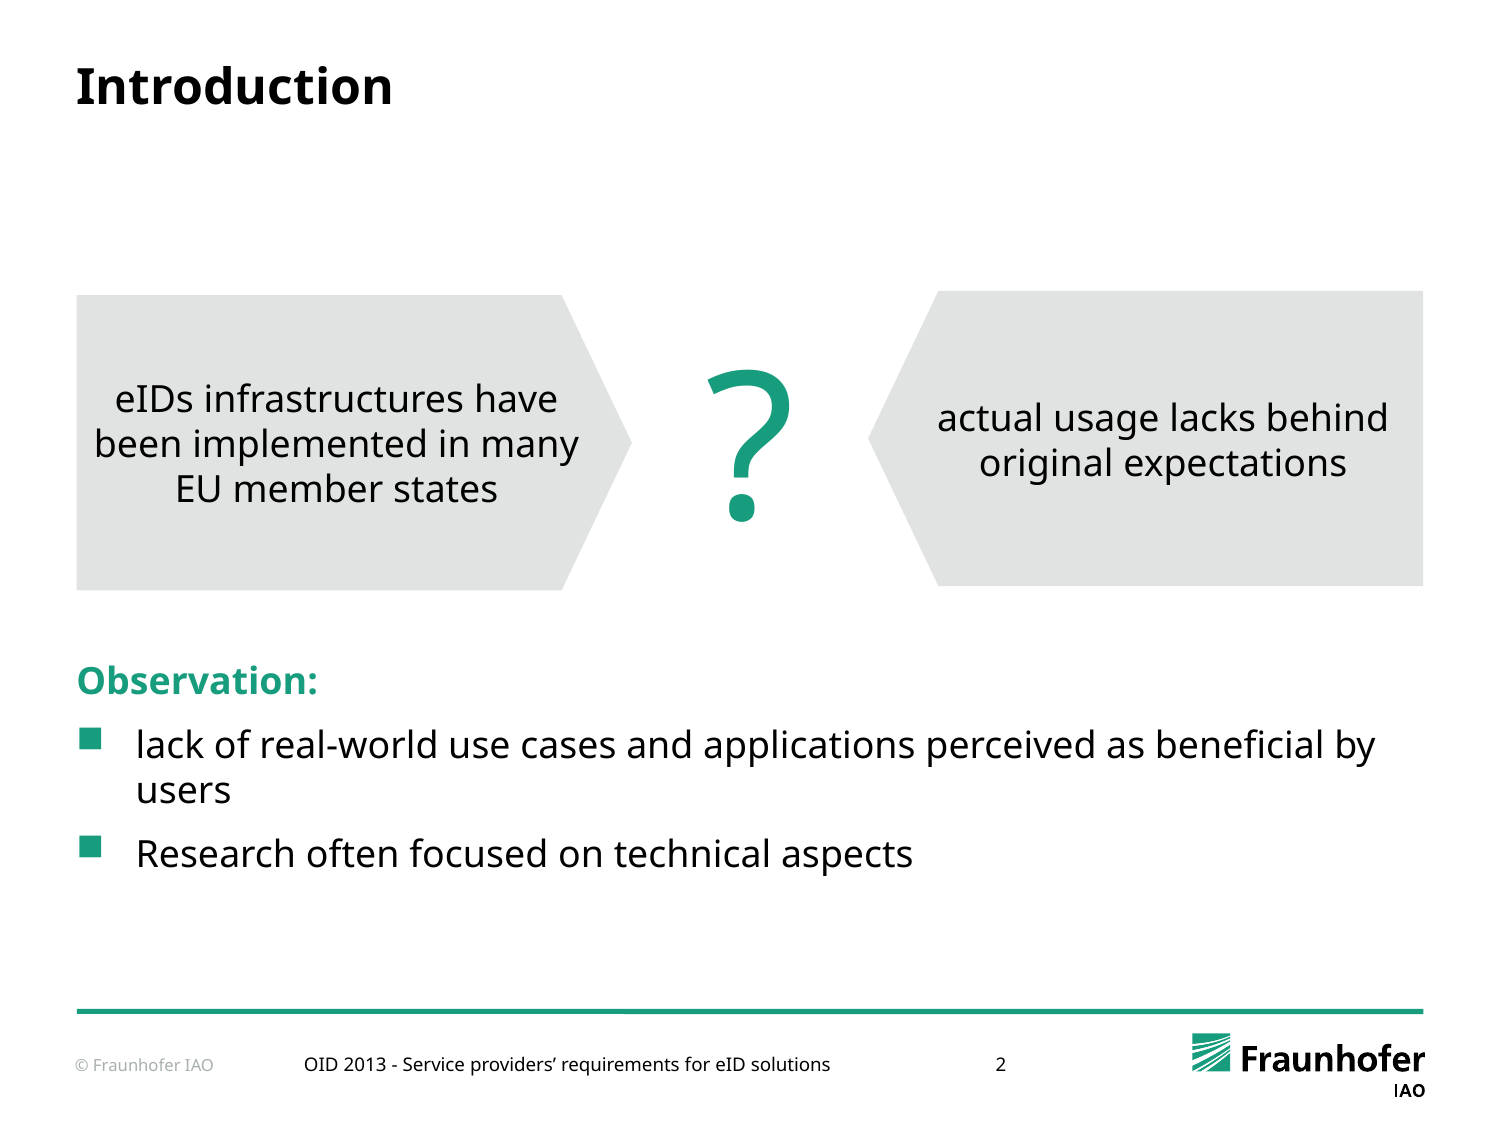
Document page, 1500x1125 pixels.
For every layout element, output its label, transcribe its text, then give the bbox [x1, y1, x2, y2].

text_box ? [584, 305, 916, 569]
text_box eIDs infrastructures have been implemented in many EU member states [76, 295, 584, 591]
text_box actual usage lacks behind original expectations [916, 290, 1424, 587]
list Observation: lack of real-world use cases and applications perceived as beneficial by users Research often focused on technical aspects [76, 656, 1423, 716]
title Introduction [76, 54, 1423, 116]
